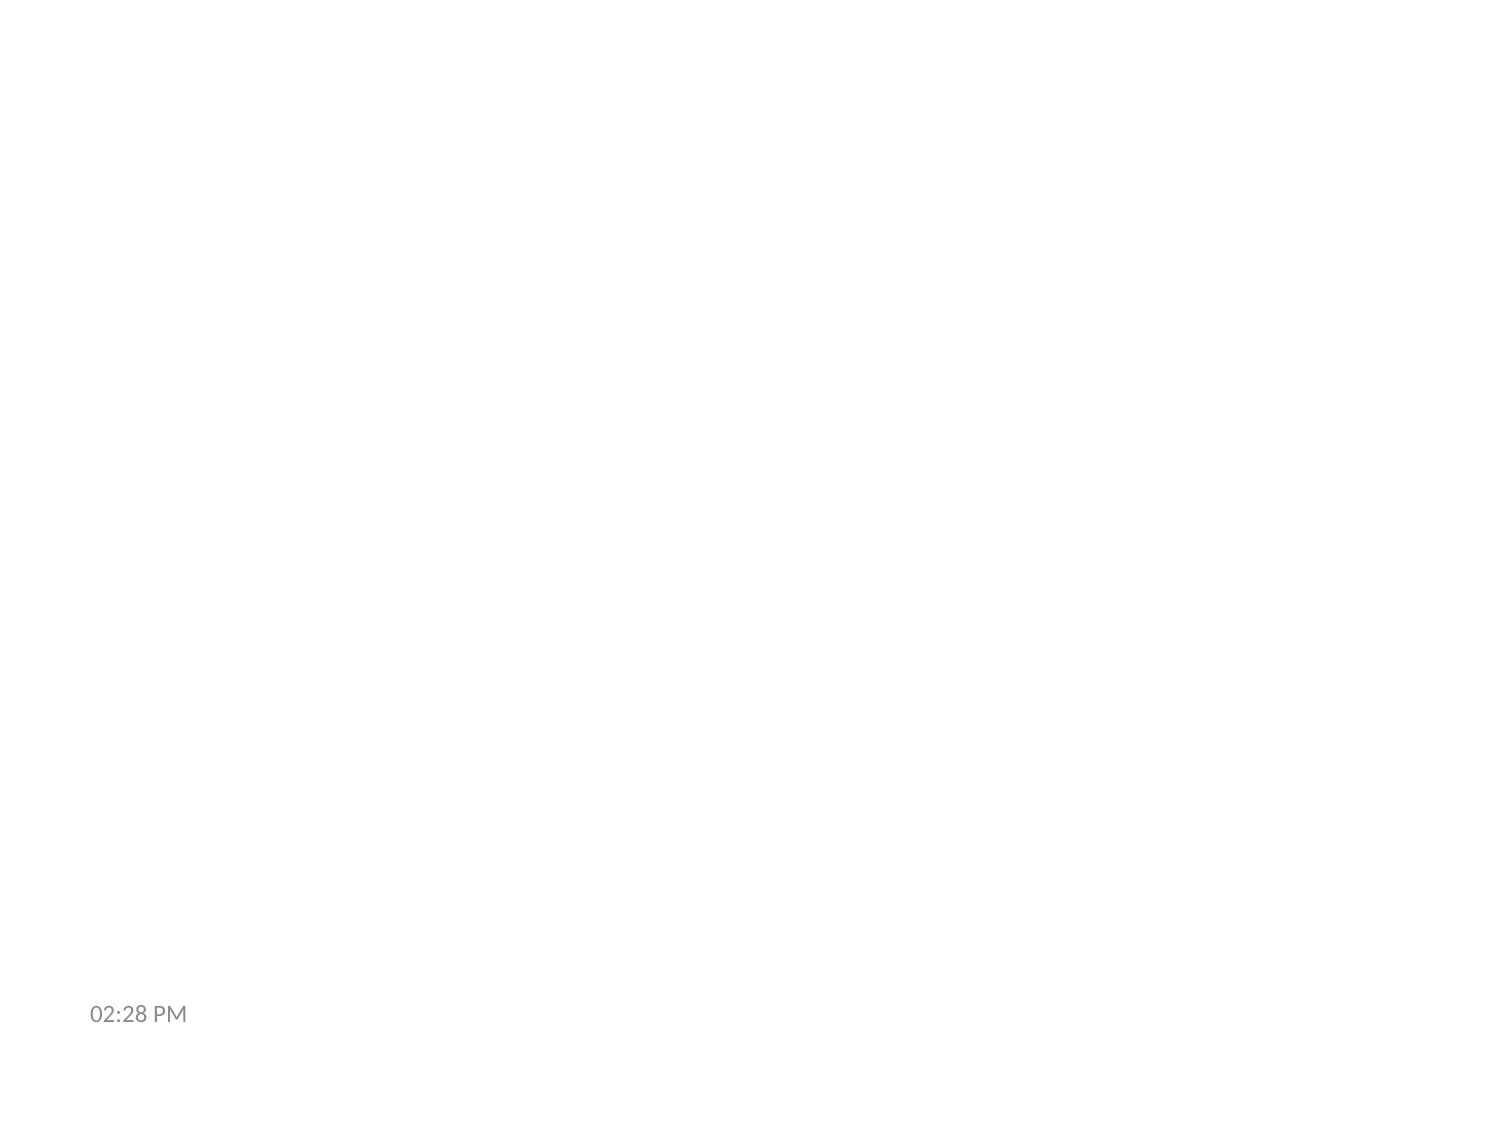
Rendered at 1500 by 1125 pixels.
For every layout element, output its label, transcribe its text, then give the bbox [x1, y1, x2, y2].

text_box 3:35 PM [75, 982, 425, 1043]
